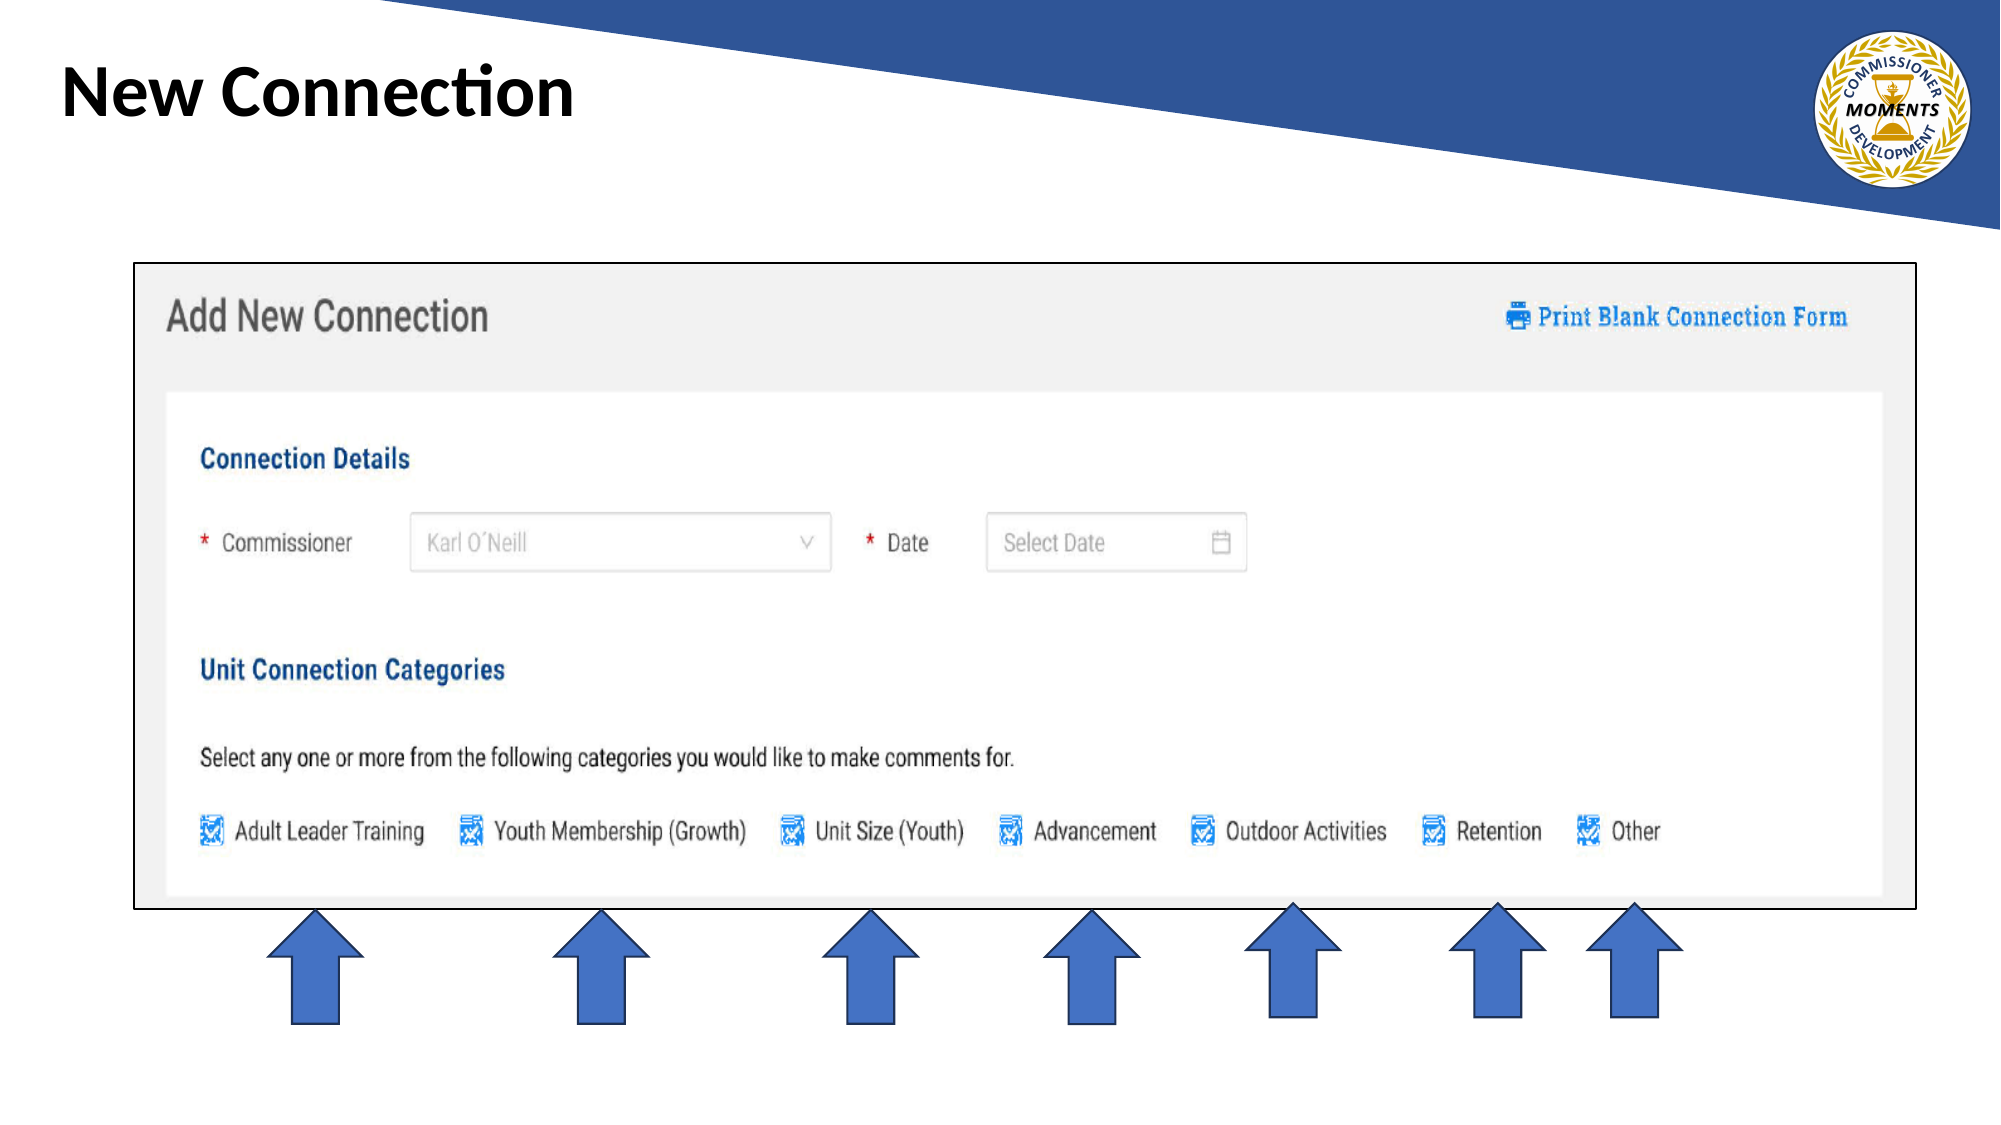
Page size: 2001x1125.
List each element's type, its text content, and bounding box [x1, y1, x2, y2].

picture [1813, 30, 1972, 189]
text_box [1042, 909, 1142, 1026]
text_box New Connection [47, 44, 1129, 180]
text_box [135, 264, 1916, 909]
text_box [1585, 909, 1684, 1019]
text_box [266, 909, 365, 1025]
text_box [551, 909, 651, 1025]
text_box [821, 909, 921, 1025]
text_box [1448, 909, 1548, 1019]
text_box [1243, 909, 1343, 1019]
